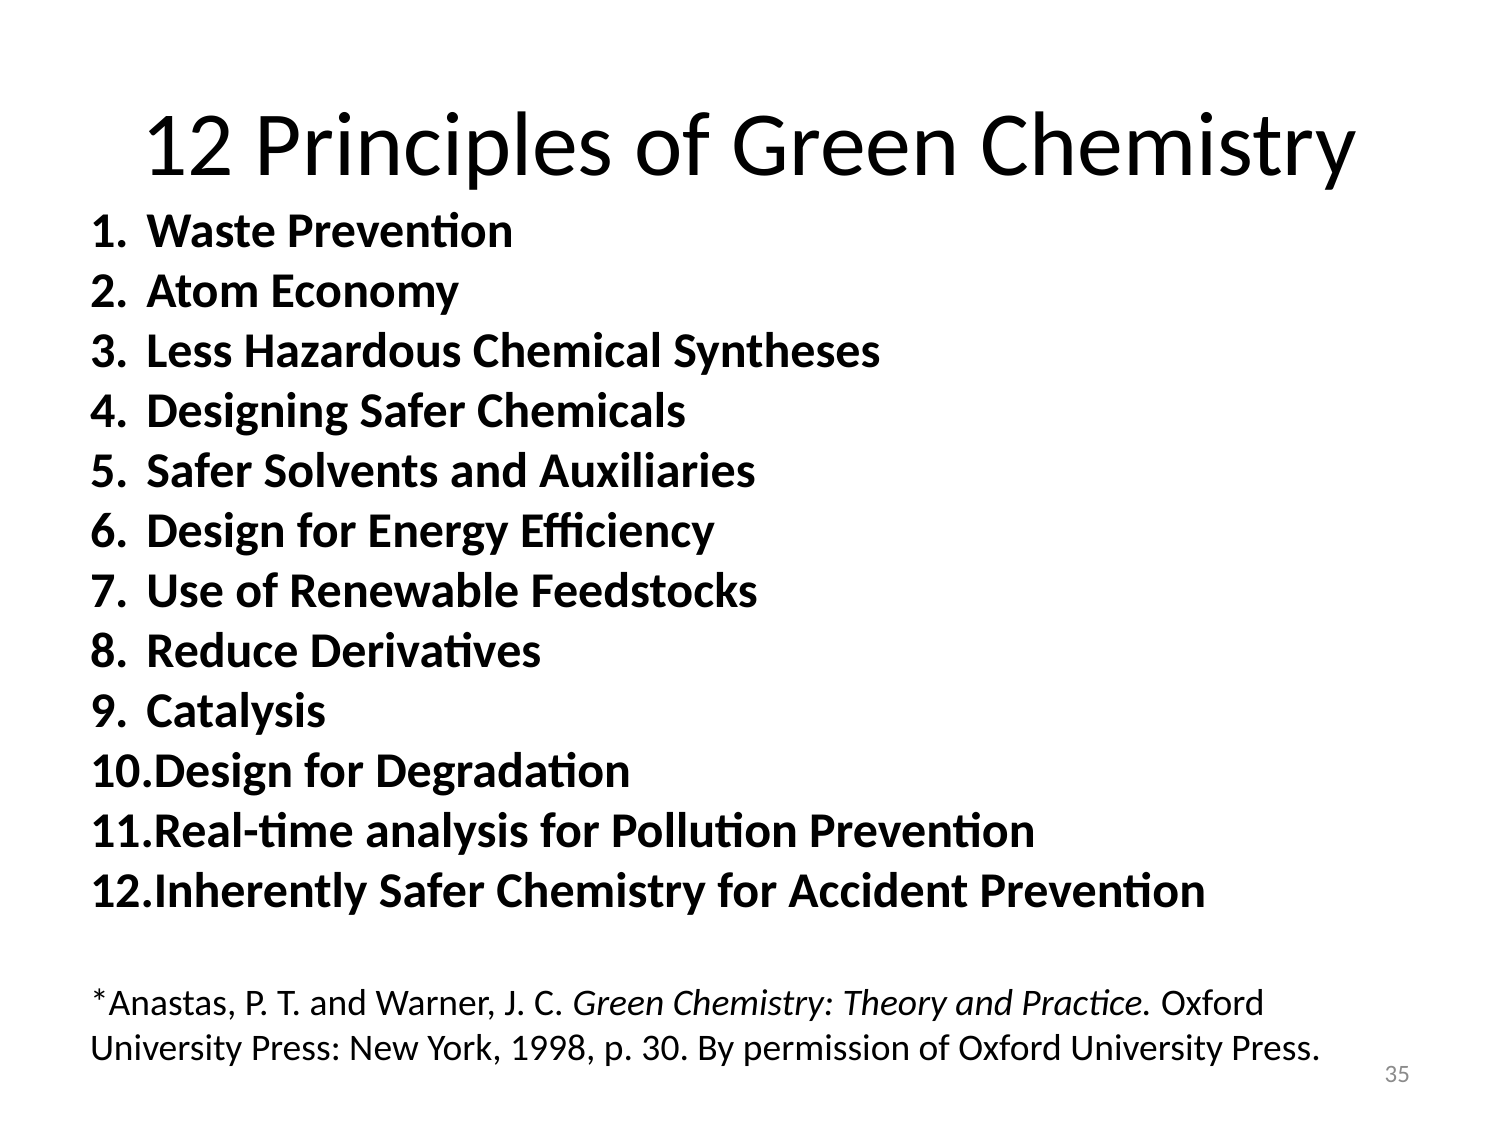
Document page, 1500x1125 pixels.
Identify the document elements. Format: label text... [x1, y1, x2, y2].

title 12 Principles of Green Chemistry [75, 45, 1425, 190]
slide_number 35 [1074, 1042, 1425, 1103]
list Waste Prevention Atom Economy Less Hazardous Chemical Syntheses Designing Safer Chemicals Safer Solvents and Auxiliaries Design for Energy Efficiency Use of Renewable Feedstocks Reduce Derivatives Catalysis Design for Degradation Real-time analysis for Pollution Prevention Inherently Safer Chemistry for Accident Prevention *Anastas, P. T. and Warner, J. C. Green Chemistry: Theory and Practice. Oxford University Press: New York, 1998, p. 30. By permission of Oxford University Press. [75, 190, 1425, 1005]
